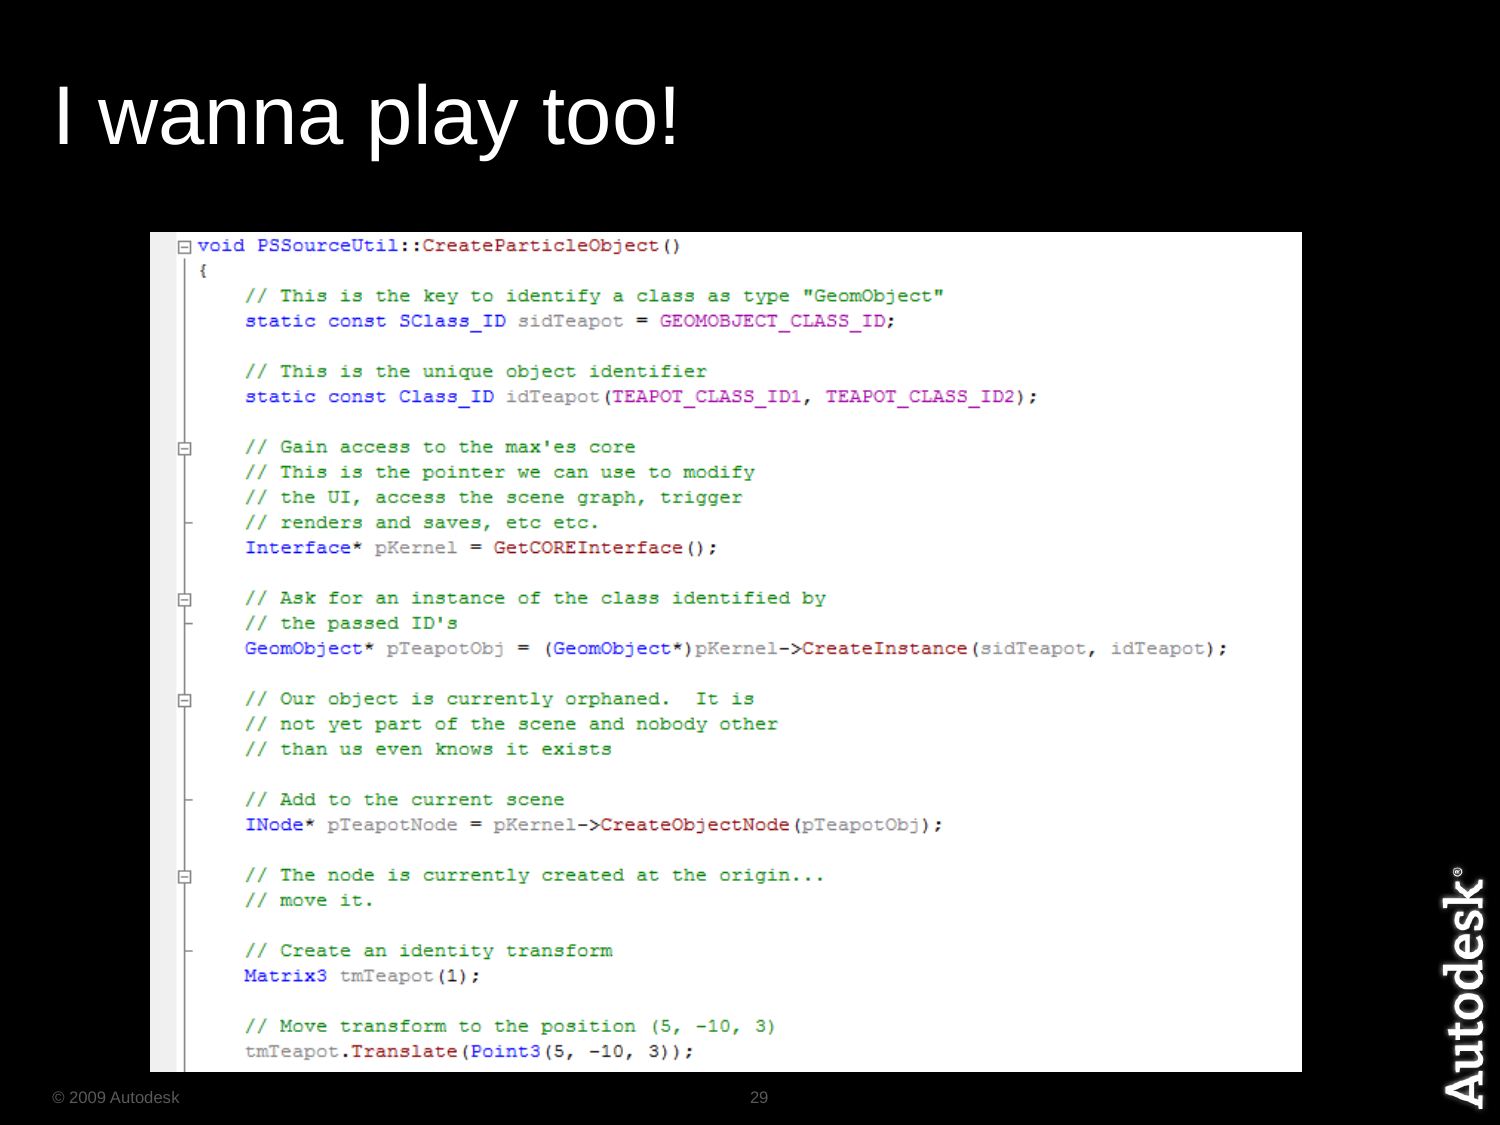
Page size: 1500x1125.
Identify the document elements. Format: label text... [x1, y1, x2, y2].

title I wanna play too! [52, 22, 1401, 211]
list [150, 231, 1302, 1073]
picture [1402, 0, 1500, 1125]
